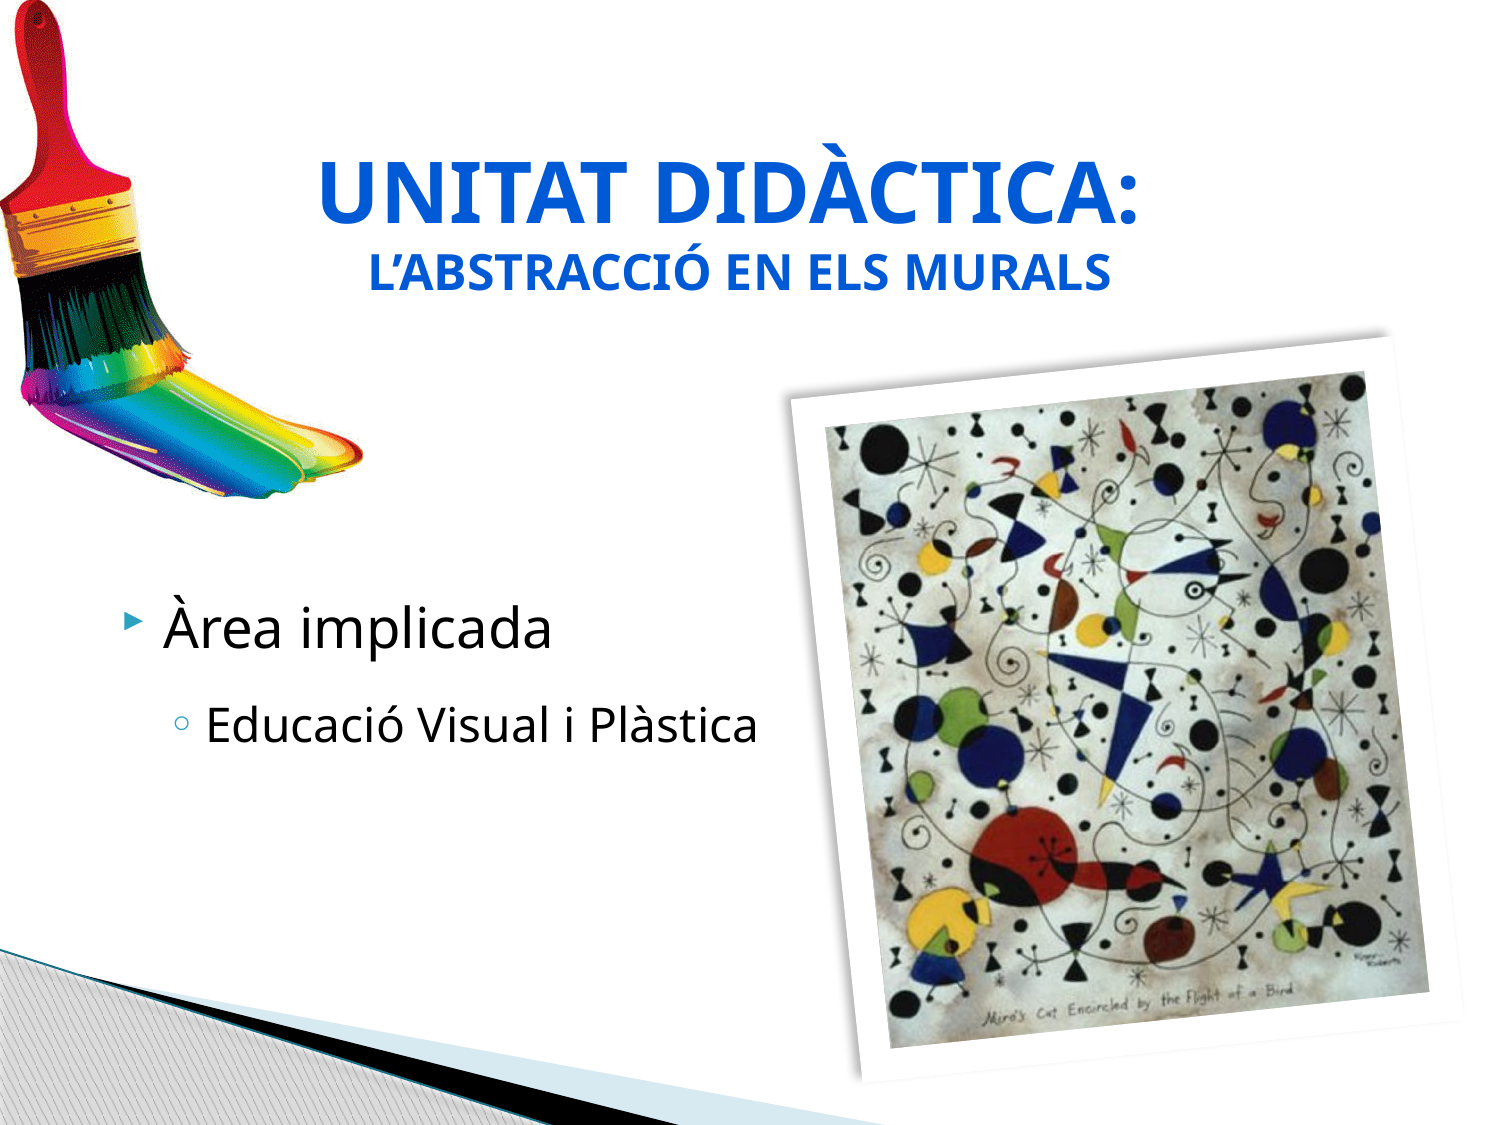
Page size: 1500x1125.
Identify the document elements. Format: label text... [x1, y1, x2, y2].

list Àrea implicada Educació Visual i Plàstica [88, 550, 823, 823]
picture [0, 0, 363, 499]
picture [827, 372, 1429, 1048]
title Unitat didàctica: l’ABSTRACCIÓ EN ELS MURALS [368, 125, 1415, 313]
